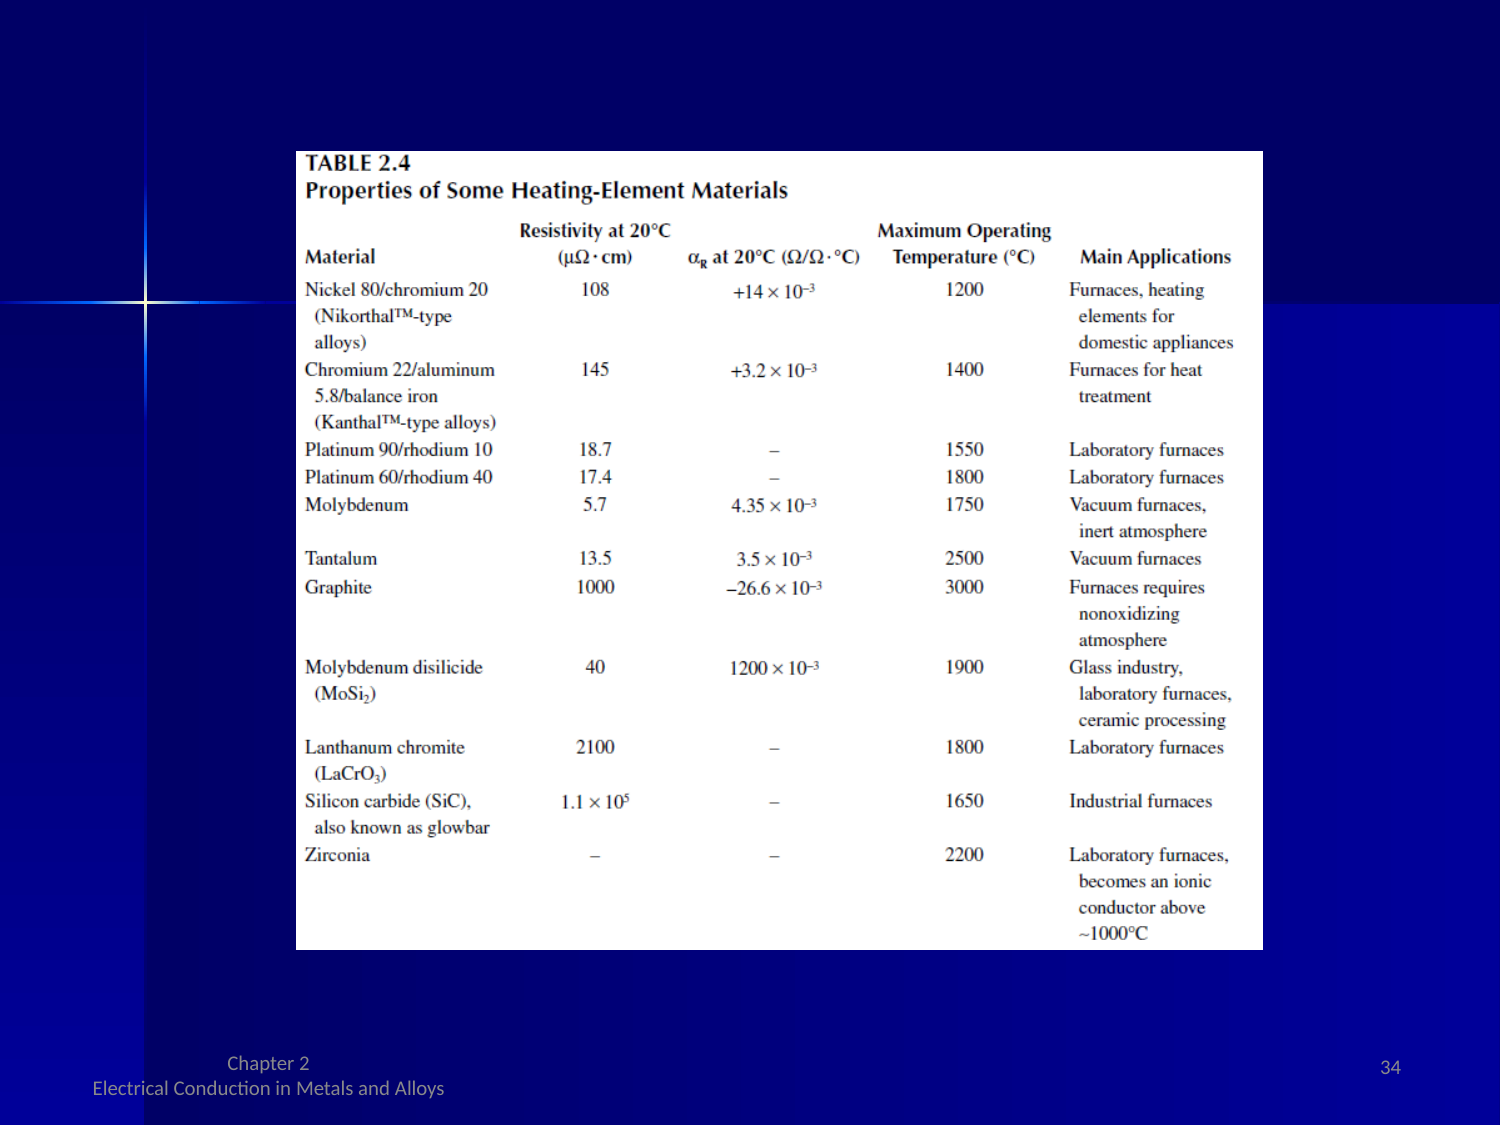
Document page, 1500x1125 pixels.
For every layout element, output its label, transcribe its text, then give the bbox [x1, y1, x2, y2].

slide_number Chapter 2 Electrical Conduction in Metals and Alloys [74, 1037, 463, 1113]
picture [295, 150, 1263, 951]
